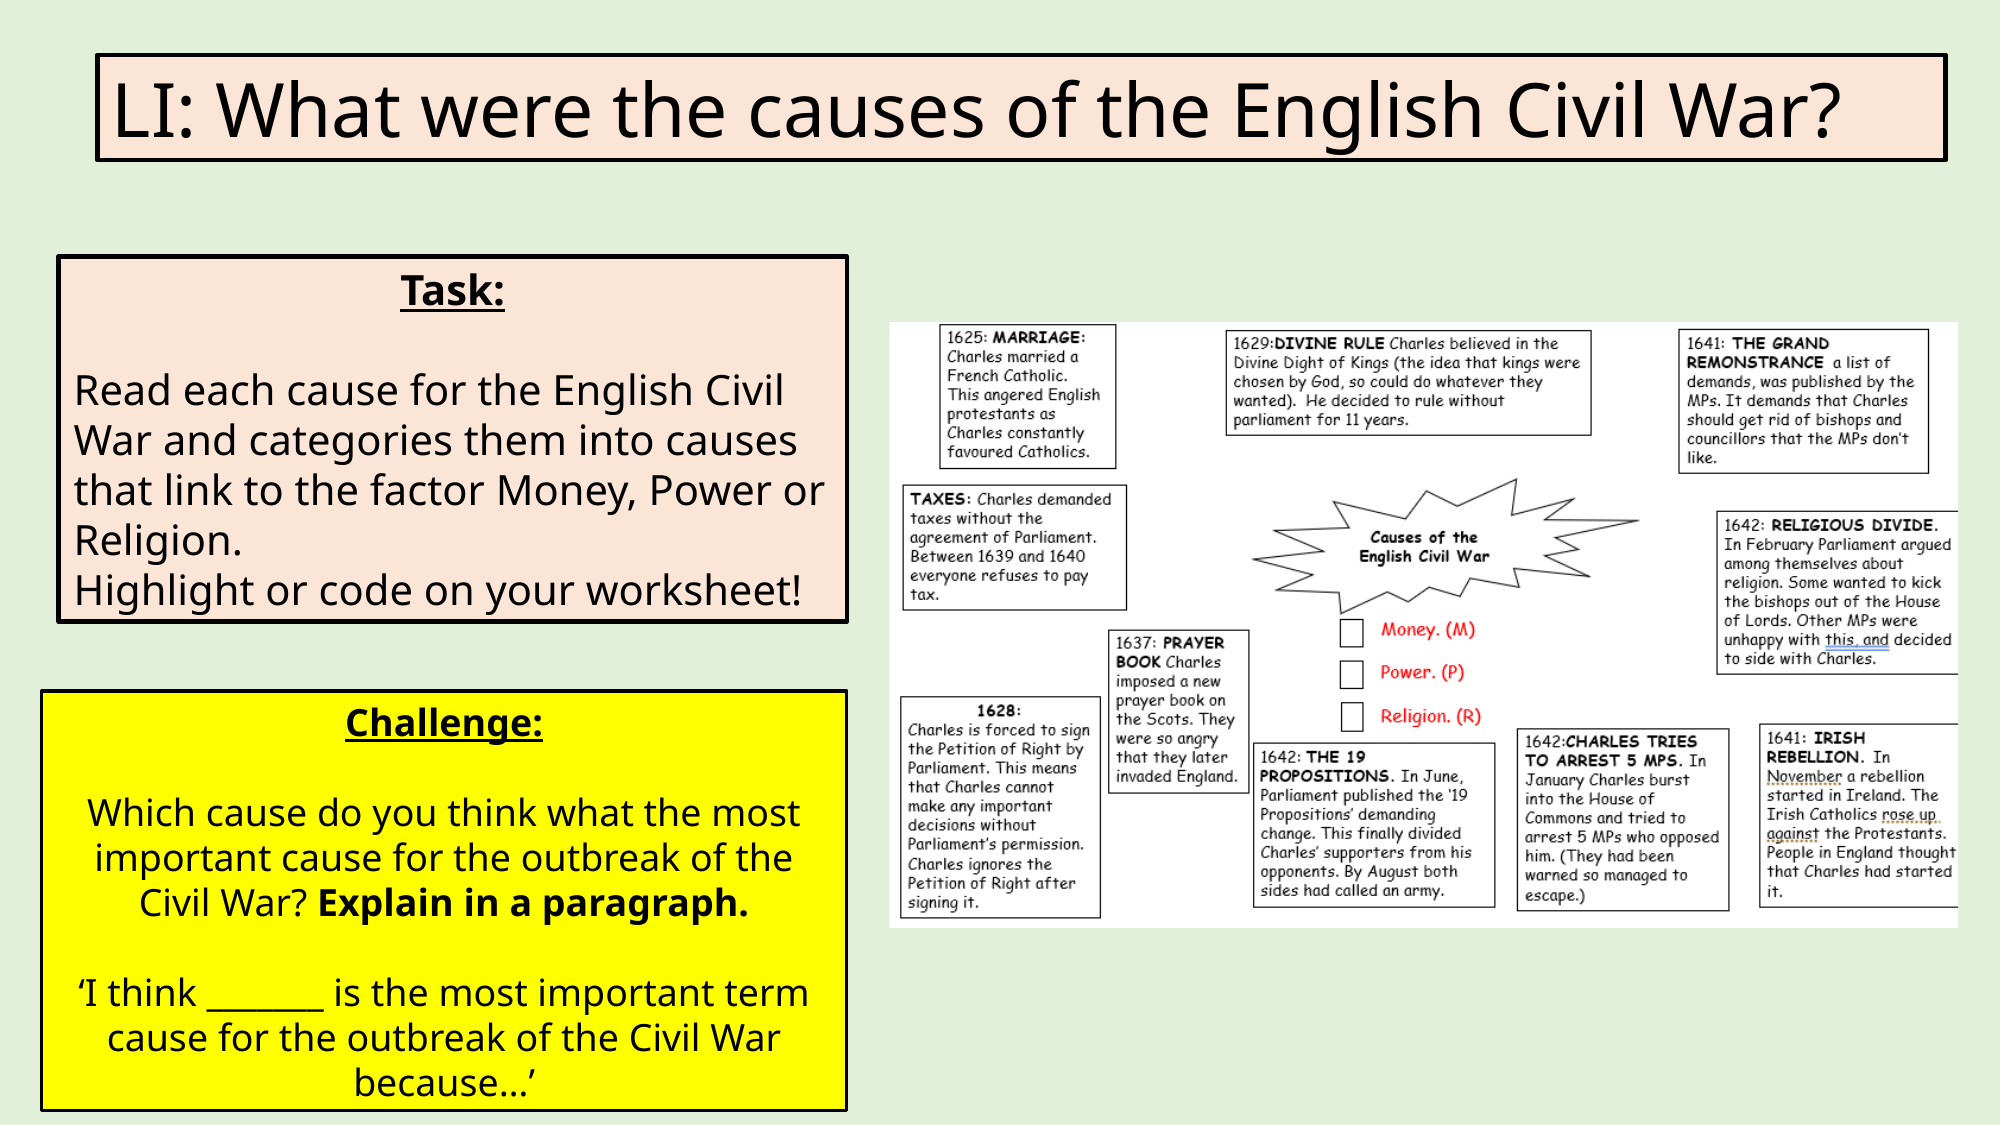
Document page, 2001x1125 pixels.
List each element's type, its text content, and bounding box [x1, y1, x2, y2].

text_box Challenge: Which cause do you think what the most important cause for the outbreak of the Civil War? Explain in a paragraph. ‘I think _______ is the most important term cause for the outbreak of the Civil War because…’ [41, 691, 847, 1111]
picture [889, 322, 1959, 928]
text_box Task: Read each cause for the English Civil War and categories them into causes that link to the factor Money, Power or Religion. Highlight or code on your worksheet! [58, 256, 847, 622]
text_box LI: What were the causes of the English Civil War? [97, 55, 1946, 160]
